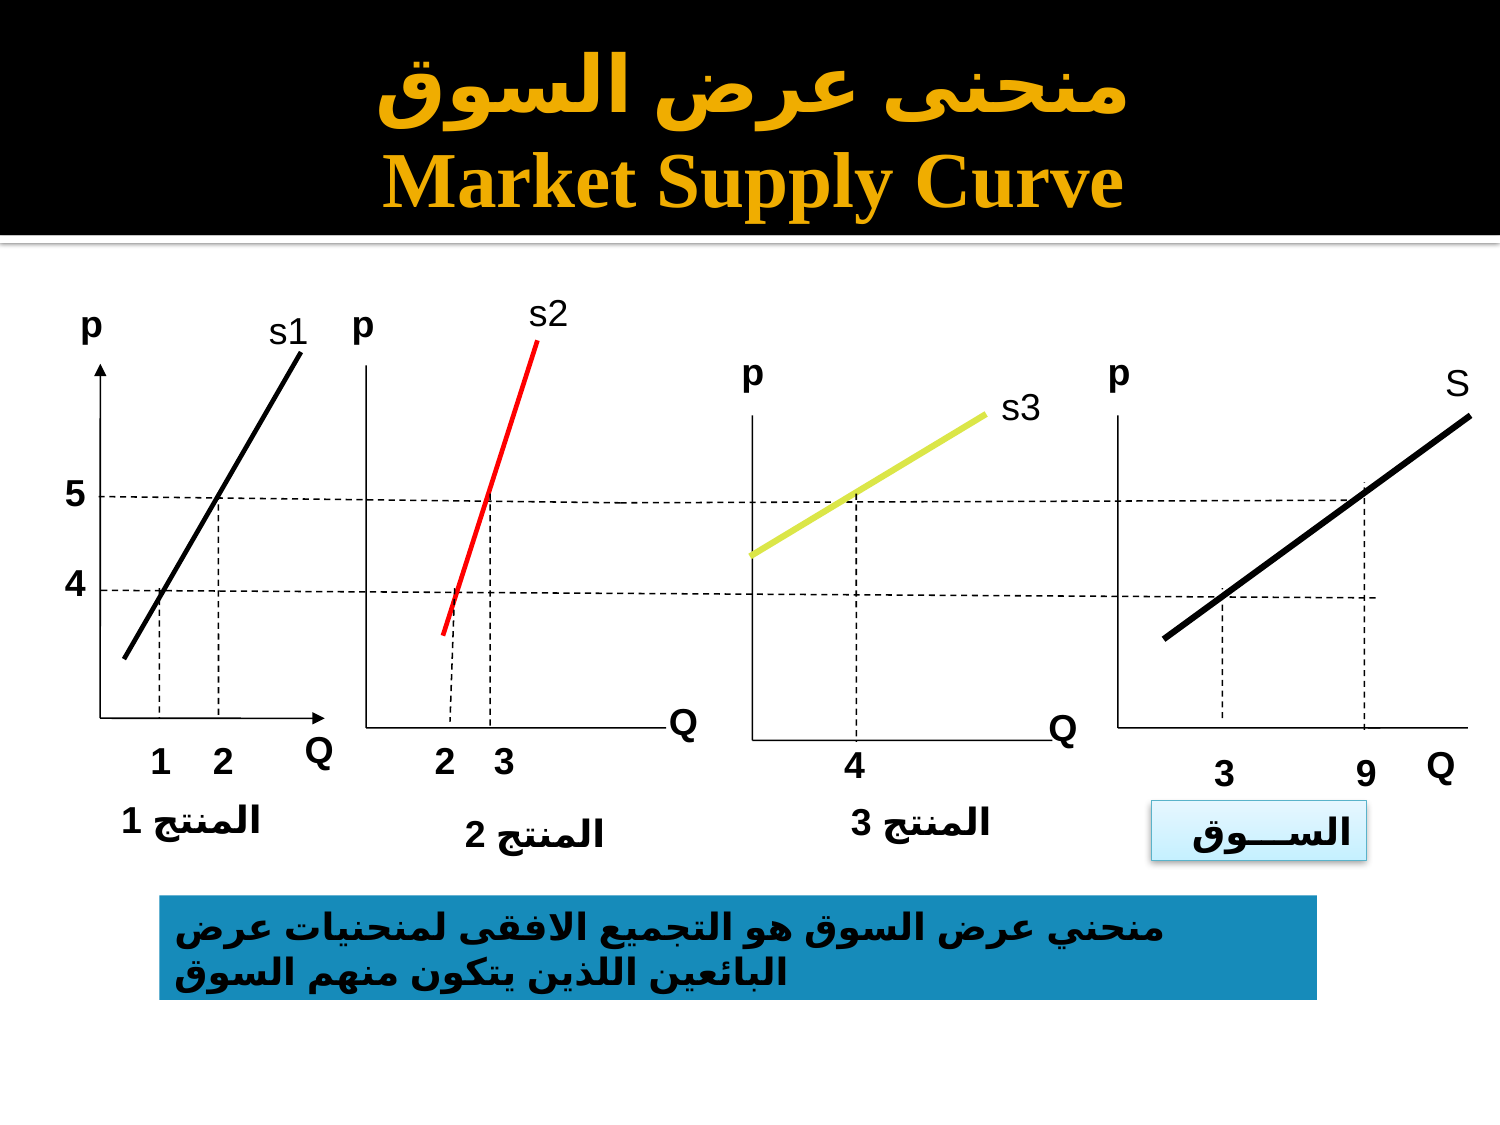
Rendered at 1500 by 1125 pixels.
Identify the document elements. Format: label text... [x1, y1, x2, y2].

title منحنى عرض السوق Market Supply Curve [75, 25, 1425, 231]
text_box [49, 281, 1486, 956]
